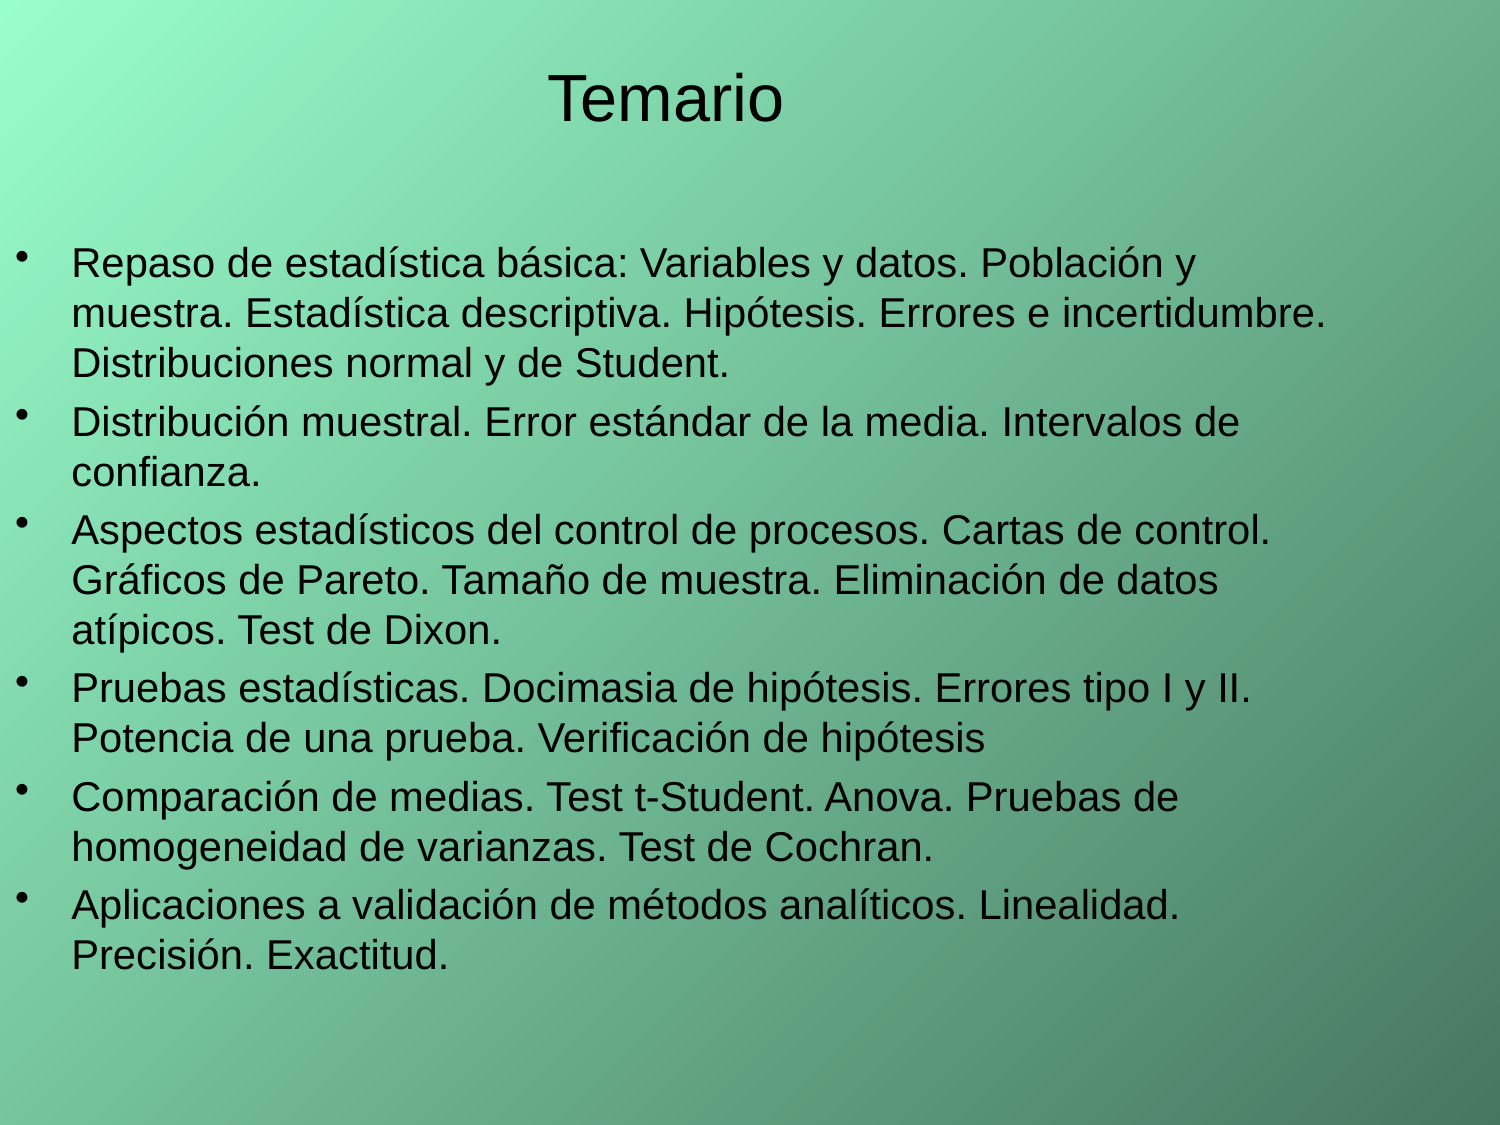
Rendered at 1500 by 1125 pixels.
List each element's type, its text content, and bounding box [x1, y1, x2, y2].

list Temario Repaso de estadística básica: Variables y datos. Población y muestra. Estadística descriptiva. Hipótesis. Errores e incertidumbre. Distribuciones normal y de Student. Distribución muestral. Error estándar de la media. Intervalos de confianza. Aspectos estadísticos del control de procesos. Cartas de control. Gráficos de Pareto. Tamaño de muestra. Eliminación de datos atípicos. Test de Dixon. Pruebas estadísticas. Docimasia de hipótesis. Errores tipo I y II. Potencia de una prueba. Verificación de hipótesis Comparación de medias. Test t-Student. Anova. Pruebas de homogeneidad de varianzas. Test de Cochran. Aplicaciones a validación de métodos analíticos. Linealidad. Precisión. Exactitud. [0, 46, 1351, 165]
